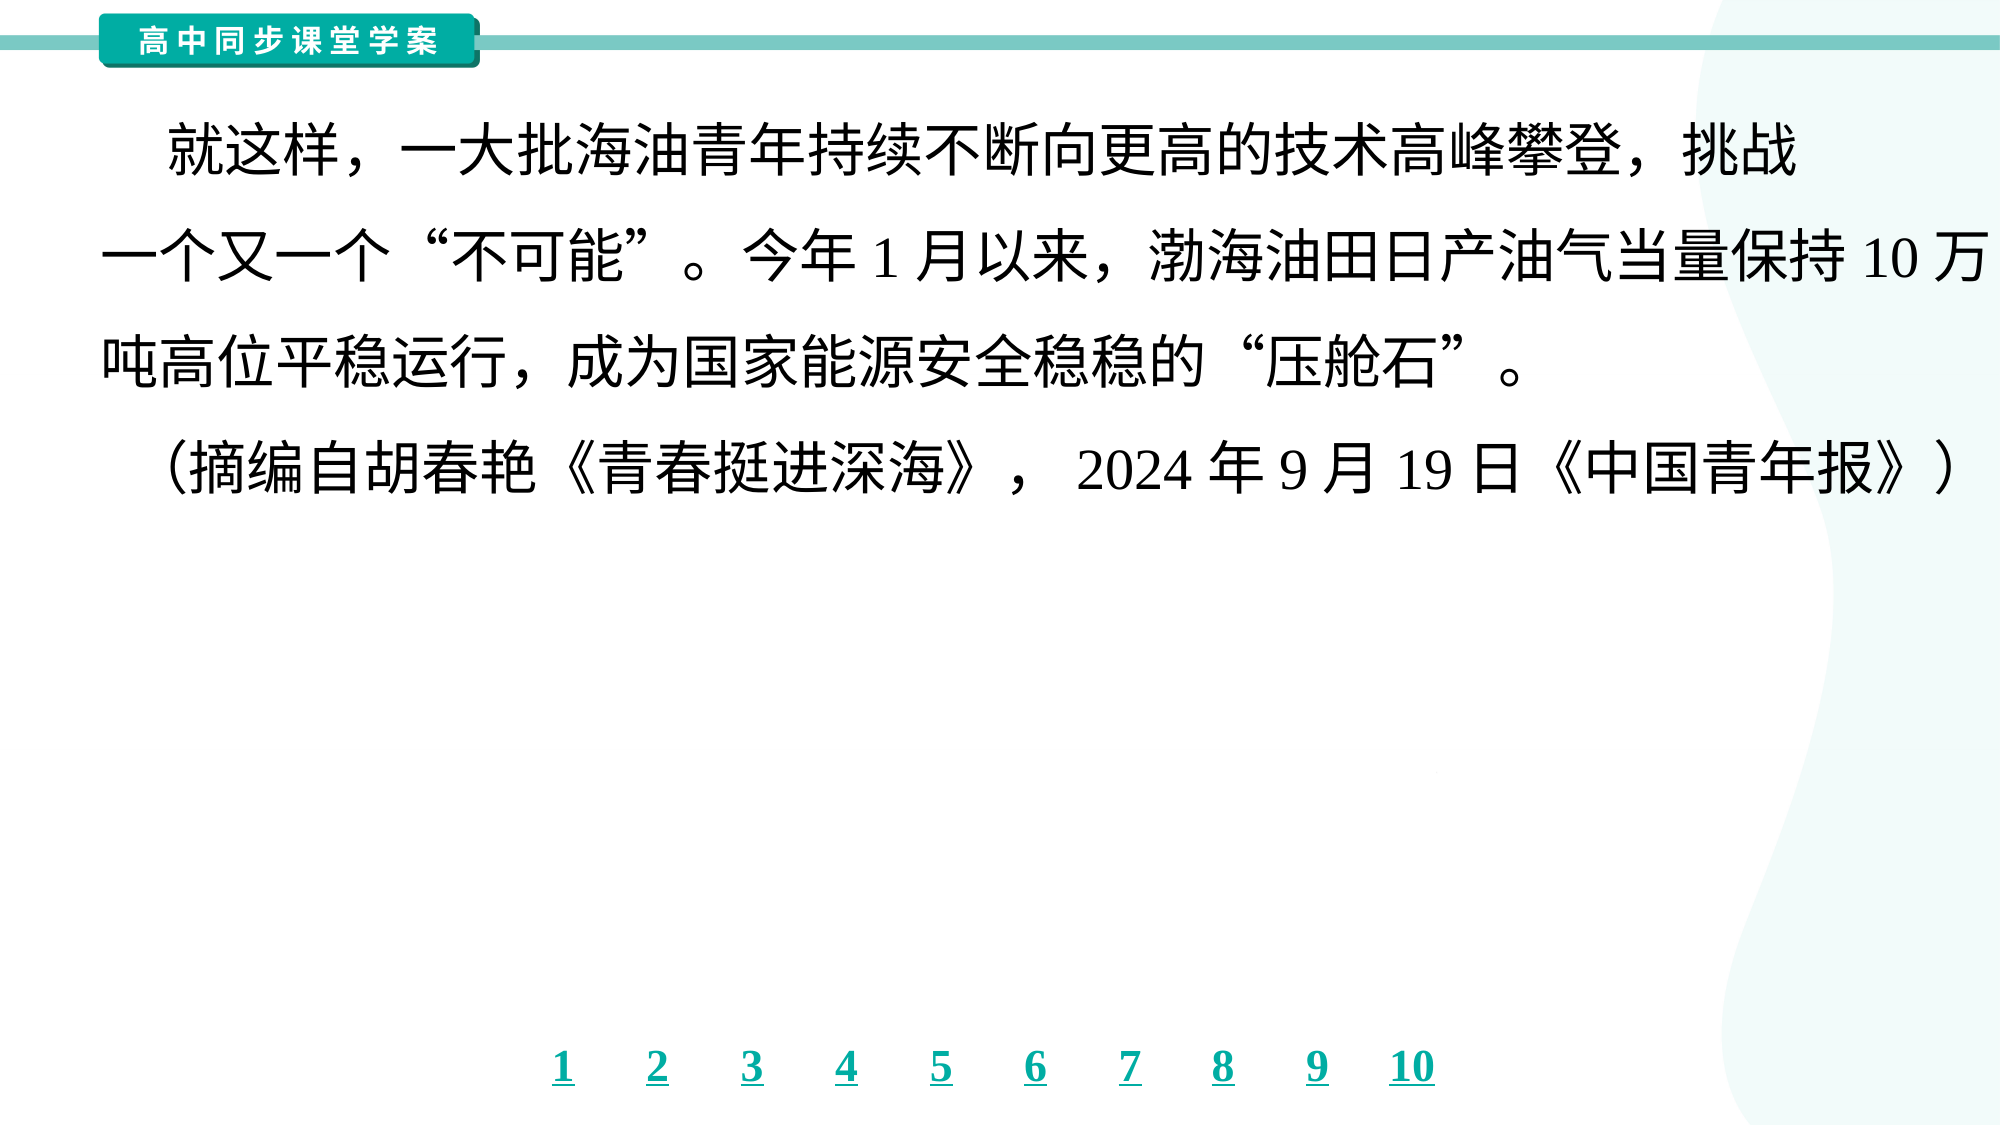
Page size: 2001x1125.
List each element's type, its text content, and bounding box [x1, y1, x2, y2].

picture [0, 0, 2000, 1125]
text_box 就这样，一大批海油青年持续不断向更高的技术高峰攀登，挑战 一个又一个“不可能”。今年1月以来，渤海油田日产油气当量保持10万 吨高位平稳运行，成为国家能源安全稳稳的“压舱石”。 （摘编自胡春艳《青春挺进深海》，2024年9月19日《中国青年报》） [100, 76, 1899, 502]
